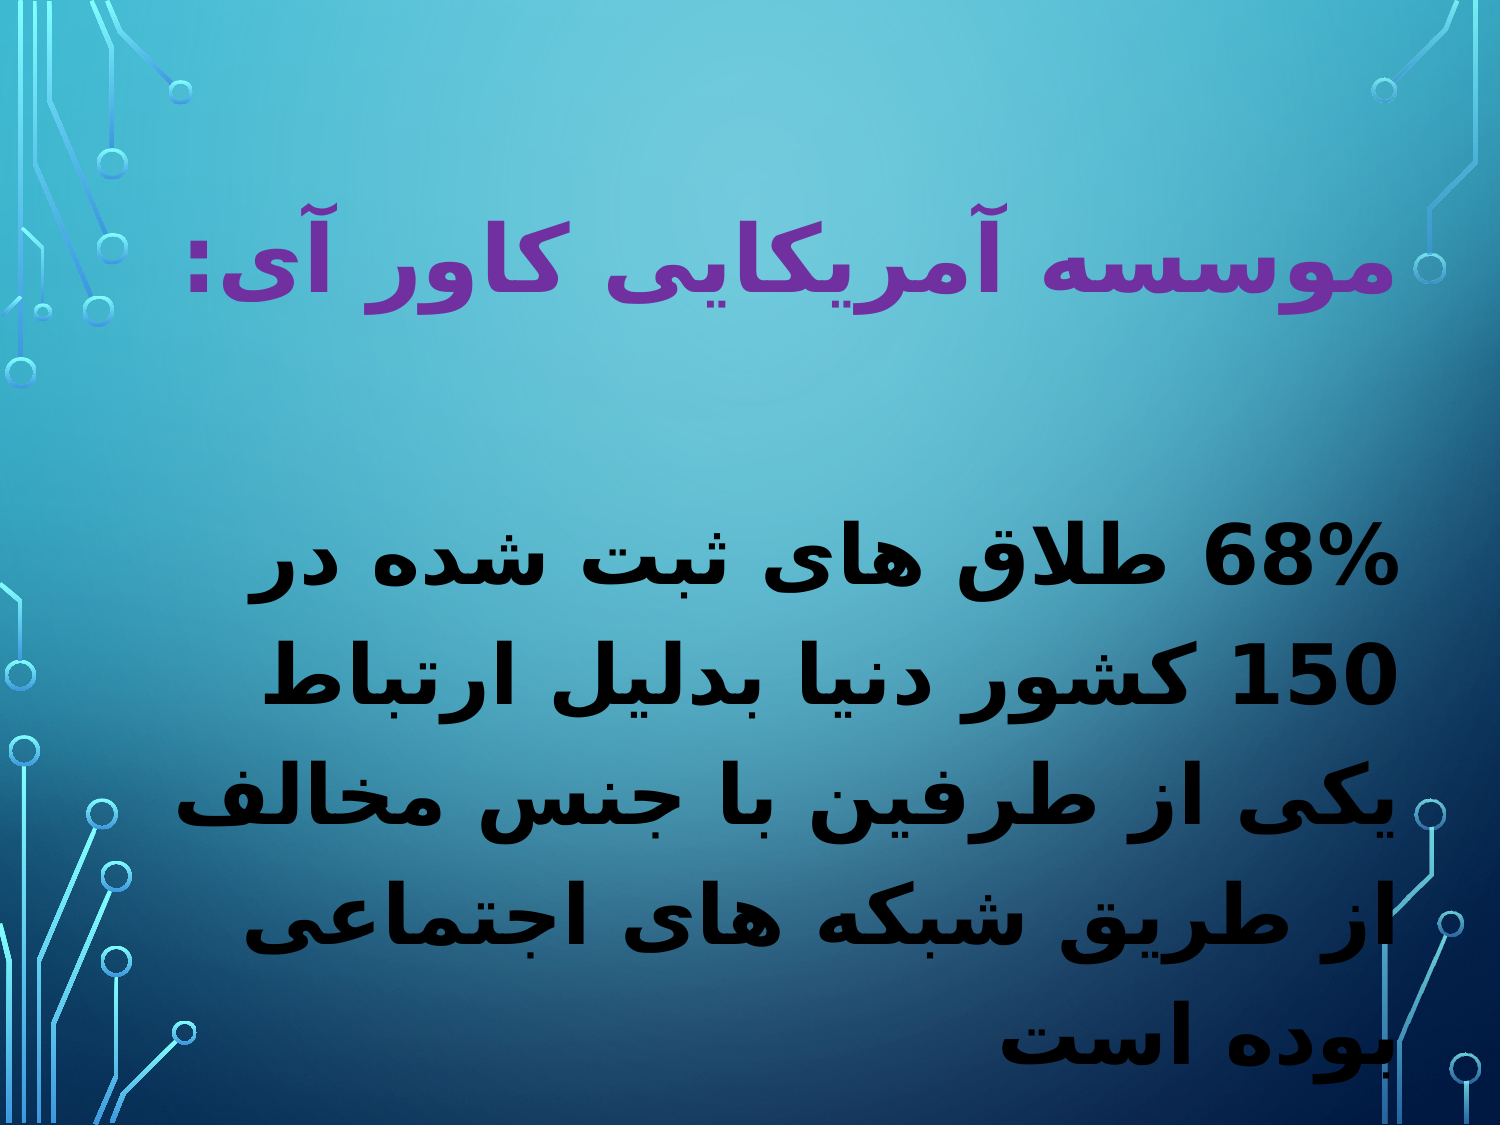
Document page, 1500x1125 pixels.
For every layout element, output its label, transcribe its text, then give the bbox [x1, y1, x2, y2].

list موسسه آمریکایی کاور آی: 68% طلاق های ثبت شده در 150 کشور دنیا بدلیل ارتباط یکی از طرفین با جنس مخالف از طریق شبکه های اجتماعی بوده است [65, 168, 1416, 963]
